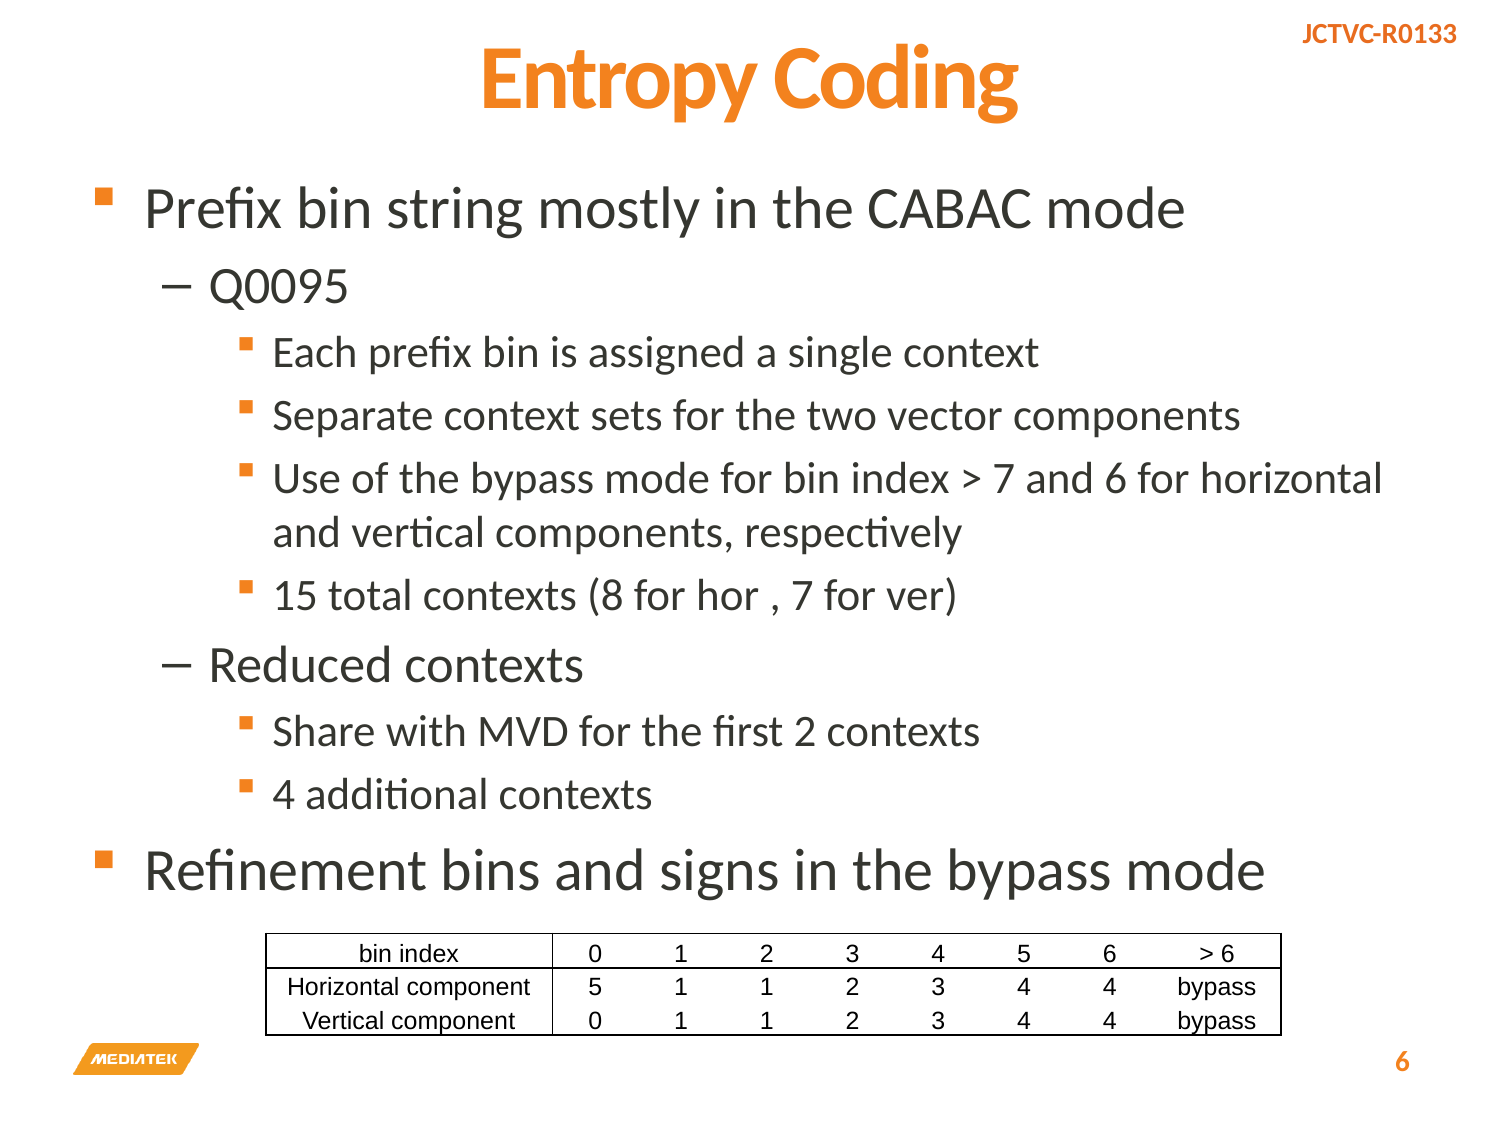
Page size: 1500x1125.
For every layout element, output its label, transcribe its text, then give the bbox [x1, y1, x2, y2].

table_cell 1 [724, 969, 810, 1001]
picture [73, 1043, 199, 1075]
table_header > 6 [1153, 934, 1280, 967]
table_header 3 [810, 934, 895, 967]
table_cell 4 [1067, 1001, 1153, 1034]
table_cell 1 [638, 1001, 724, 1034]
table_cell 4 [981, 1001, 1067, 1034]
table_header 2 [724, 934, 810, 967]
table_cell 4 [981, 969, 1067, 1001]
table_cell 4 [1067, 969, 1153, 1001]
table_cell 5 [553, 969, 638, 1001]
table_header 0 [553, 934, 638, 967]
table_header 5 [981, 934, 1067, 967]
table_cell 0 [553, 1001, 638, 1034]
table_cell 2 [810, 1001, 895, 1034]
table_cell 3 [895, 969, 981, 1001]
list Prefix bin string mostly in the CABAC mode Q0095 Each prefix bin is assigned a single context Separate context sets for the two vector components Use of the bypass mode for bin index > 7 and 6 for horizontal and vertical components, respectively 15 total contexts (8 for hor , 7 for ver) Reduced contexts Share with MVD for the first 2 contexts 4 additional contexts Refinement bins and signs in the bypass mode [75, 160, 1425, 917]
table_cell 3 [895, 1001, 981, 1034]
table_header 4 [895, 934, 981, 967]
table_cell 1 [638, 969, 724, 1001]
table_cell bypass [1153, 1001, 1280, 1034]
title Entropy Coding [75, 30, 1425, 151]
table_header bin index [267, 934, 552, 967]
table_cell Horizontal component [267, 969, 552, 1001]
table_header 6 [1067, 934, 1153, 967]
table_cell 2 [810, 969, 895, 1001]
table_cell bypass [1153, 969, 1280, 1001]
table_cell 1 [724, 1001, 810, 1034]
table_cell Vertical component [267, 1001, 552, 1034]
slide_number 6 [1251, 1029, 1425, 1090]
table_header 1 [638, 934, 724, 967]
